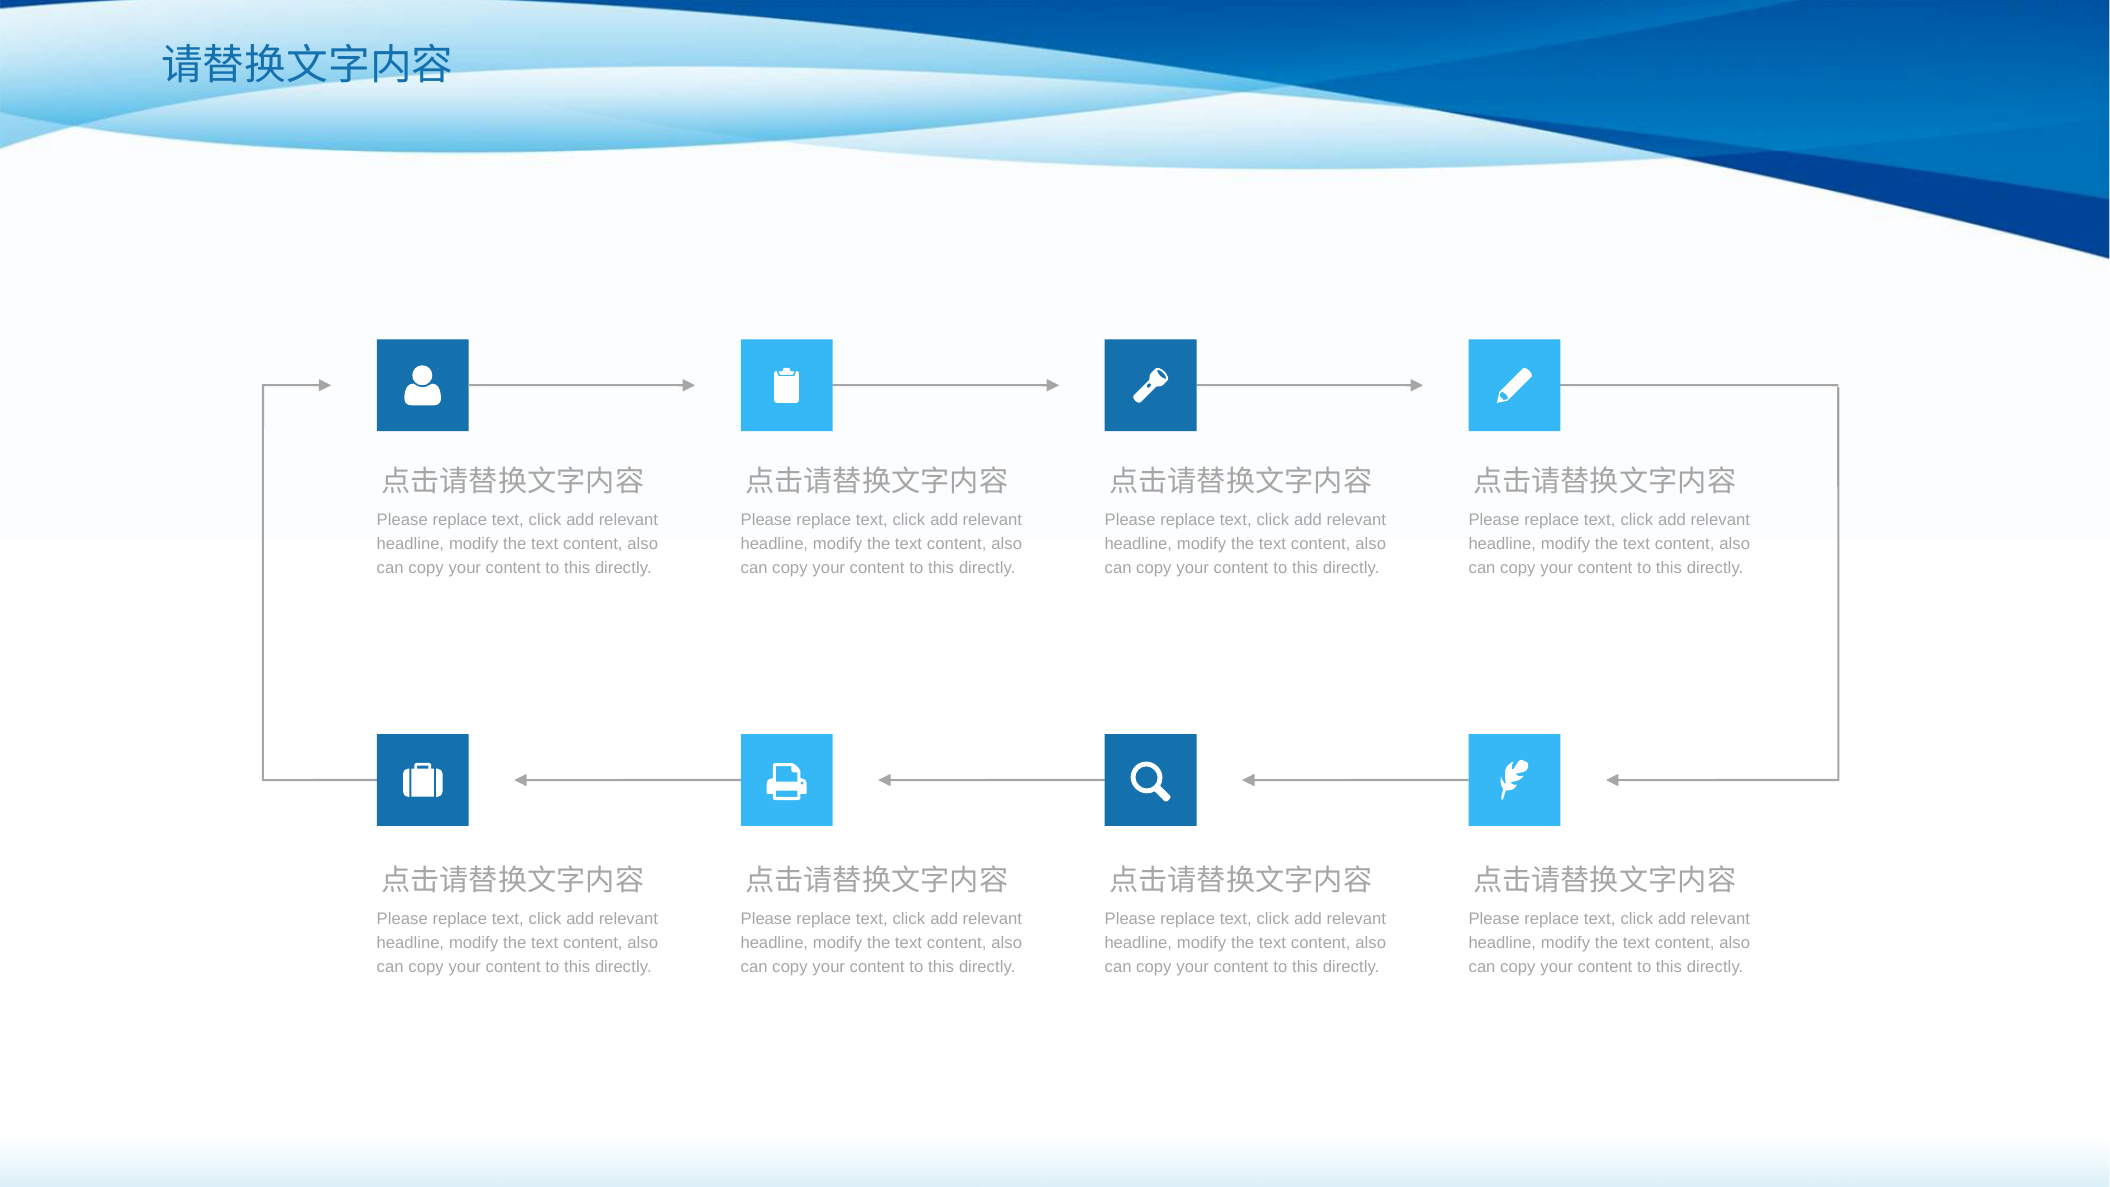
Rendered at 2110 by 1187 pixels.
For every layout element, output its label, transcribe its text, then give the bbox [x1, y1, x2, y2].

text_box 点击请替换文字内容 [1109, 854, 1473, 897]
text_box [514, 773, 740, 787]
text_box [740, 734, 833, 826]
text_box [878, 773, 1104, 787]
text_box 点击请替换文字内容 [381, 854, 745, 897]
text_box Please replace text, click add relevant headline, modify the text content, also can copy your content to this directly. [376, 904, 680, 977]
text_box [1468, 734, 1561, 826]
text_box [833, 379, 1060, 392]
text_box [1242, 773, 1468, 787]
text_box 点击请替换文字内容 [745, 854, 1109, 897]
text_box [261, 379, 332, 392]
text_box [1468, 339, 1561, 432]
text_box Please replace text, click add relevant headline, modify the text content, also can copy your content to this directly. [1468, 904, 1772, 977]
text_box [1606, 773, 1839, 787]
text_box Please replace text, click add relevant headline, modify the text content, also can copy your content to this directly. [740, 504, 1044, 577]
text_box [1197, 379, 1424, 392]
text_box Please replace text, click add relevant headline, modify the text content, also can copy your content to this directly. [1104, 904, 1408, 977]
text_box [1104, 734, 1197, 826]
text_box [376, 339, 469, 432]
text_box Please replace text, click add relevant headline, modify the text content, also can copy your content to this directly. [1104, 504, 1408, 577]
picture [0, 0, 2110, 1187]
text_box 点击请替换文字内容 [745, 454, 1109, 497]
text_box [1104, 339, 1197, 432]
text_box 点击请替换文字内容 [1109, 454, 1473, 497]
text_box 点击请替换文字内容 [1473, 454, 1847, 497]
text_box 点击请替换文字内容 [381, 454, 745, 497]
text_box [376, 734, 469, 826]
text_box Please replace text, click add relevant headline, modify the text content, also can copy your content to this directly. [740, 904, 1044, 977]
text_box [469, 379, 696, 392]
text_box 请替换文字内容 [145, 22, 500, 94]
text_box Please replace text, click add relevant headline, modify the text content, also can copy your content to this directly. [376, 504, 680, 577]
text_box Please replace text, click add relevant headline, modify the text content, also can copy your content to this directly. [1468, 504, 1772, 577]
text_box 点击请替换文字内容 [1473, 854, 1847, 897]
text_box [740, 339, 833, 432]
